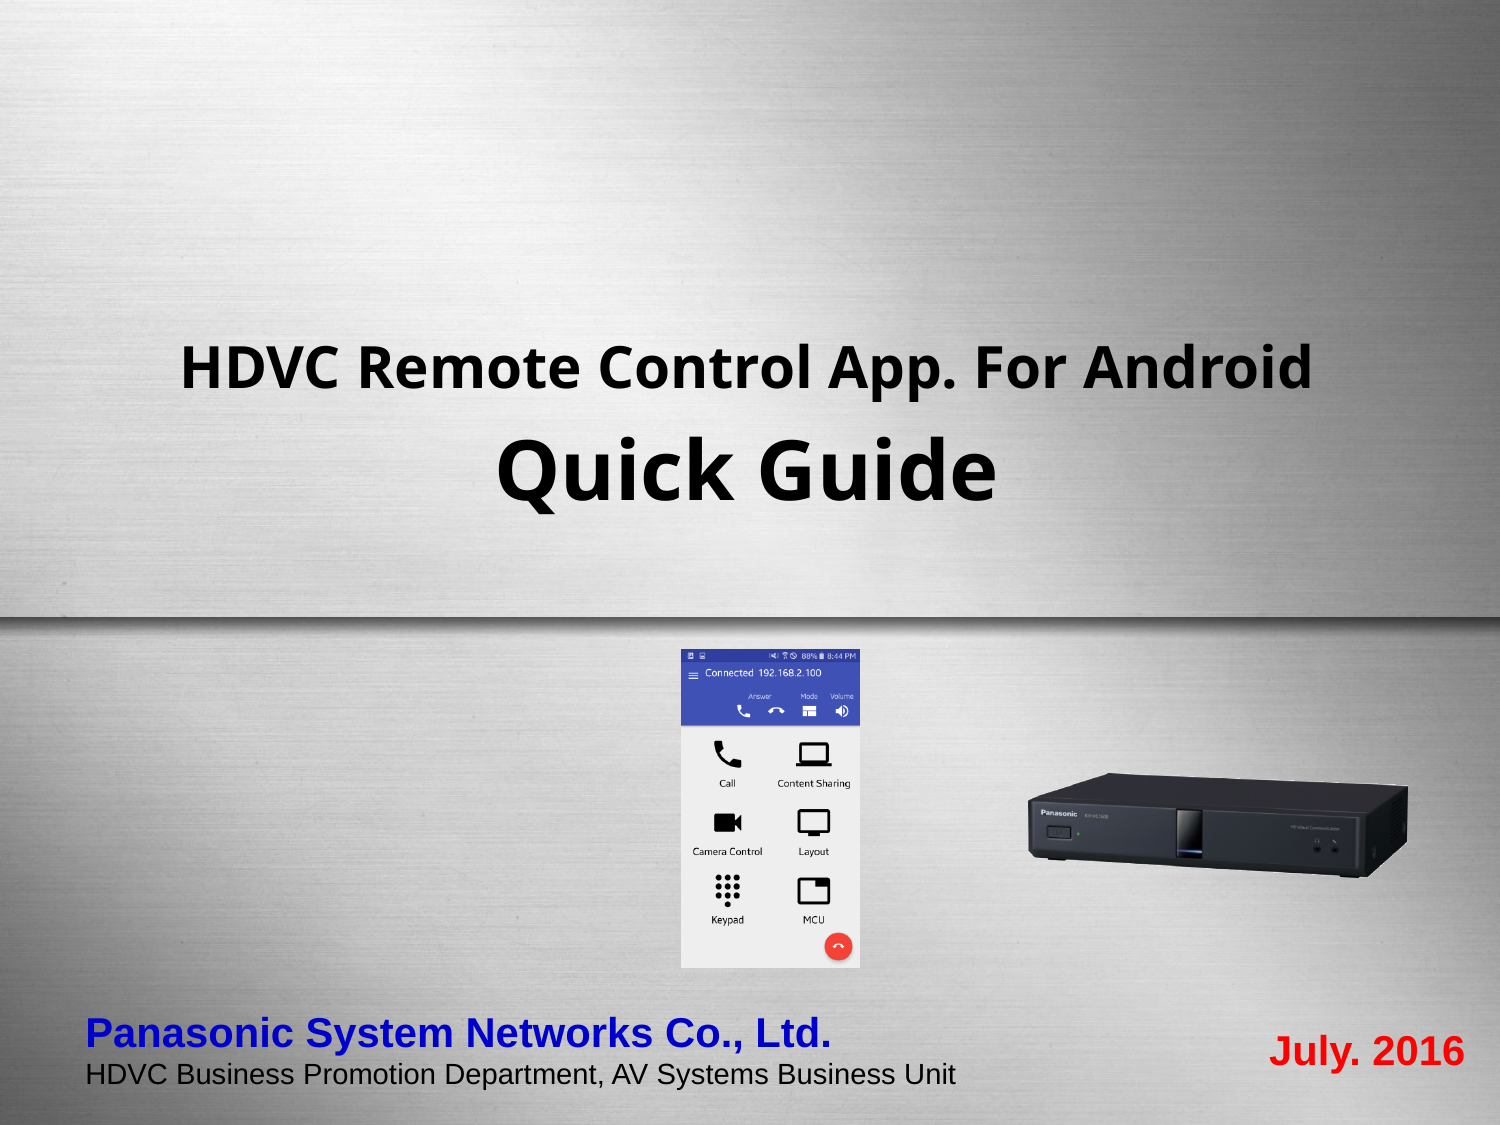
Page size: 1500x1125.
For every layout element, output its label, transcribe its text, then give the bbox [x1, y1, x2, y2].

text_box July. 2016 [1238, 1004, 1497, 1093]
text_box Panasonic System Networks Co., Ltd. HDVC Business Promotion Department, AV Systems Business Unit [70, 998, 1057, 1098]
subtitle HDVC Remote Control App. For Android Quick Guide [97, 323, 1397, 619]
picture [0, 0, 1500, 1125]
